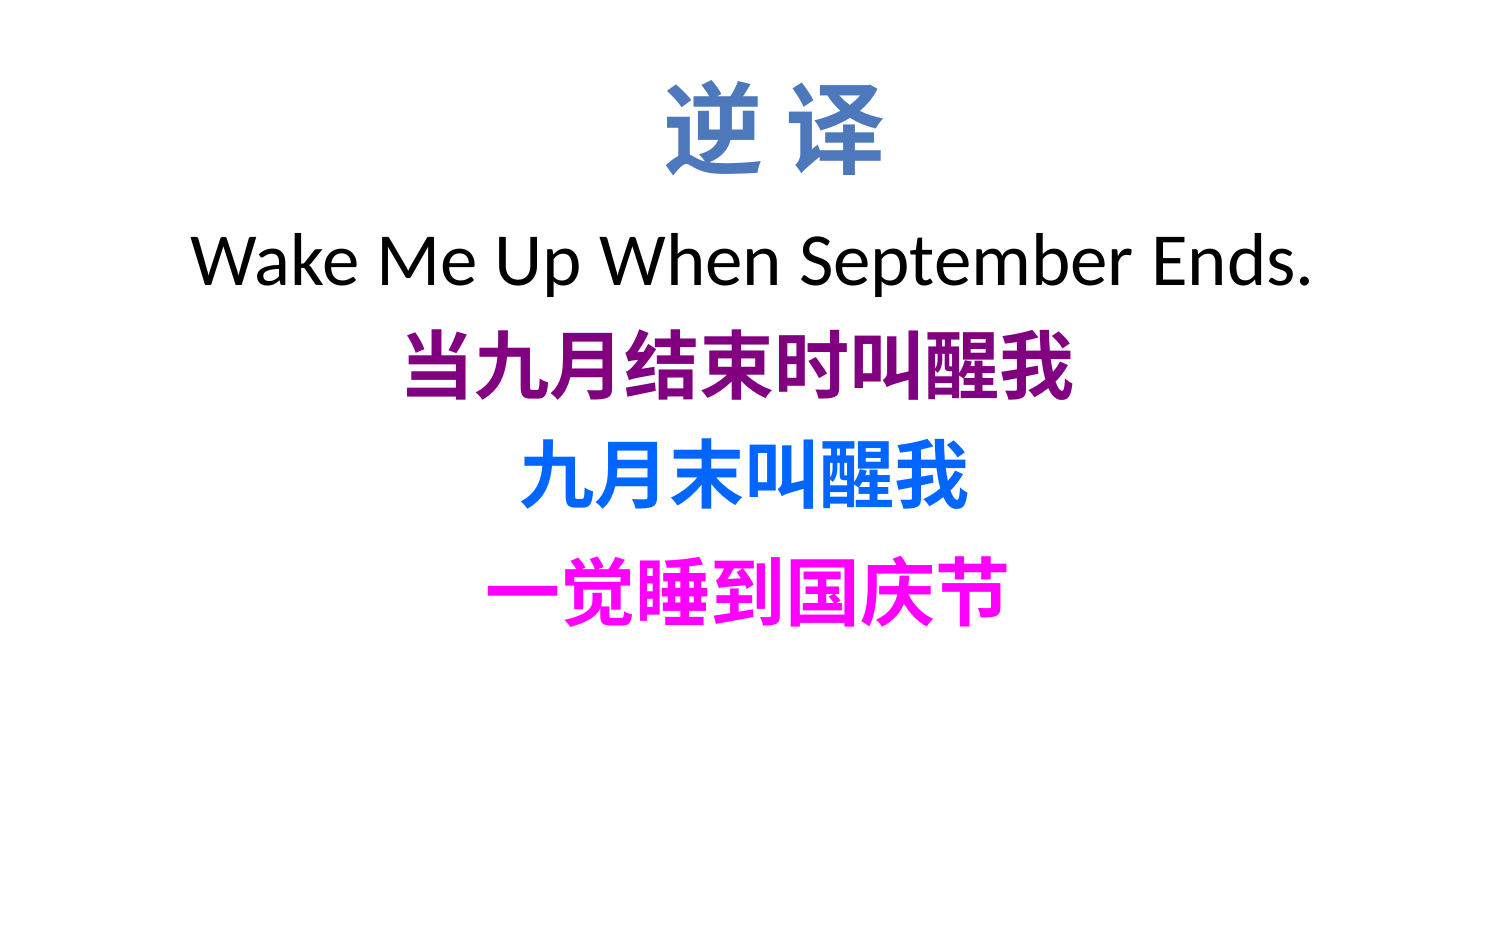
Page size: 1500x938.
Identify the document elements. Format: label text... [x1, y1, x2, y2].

text_box 逆 译 [648, 58, 902, 194]
text_box 当九月结束时叫醒我 [385, 311, 1091, 416]
text_box 一觉睡到国庆节 [470, 537, 1025, 643]
text_box 九月末叫醒我 [505, 419, 985, 525]
text_box Wake Me Up When September Ends. [176, 202, 1331, 308]
